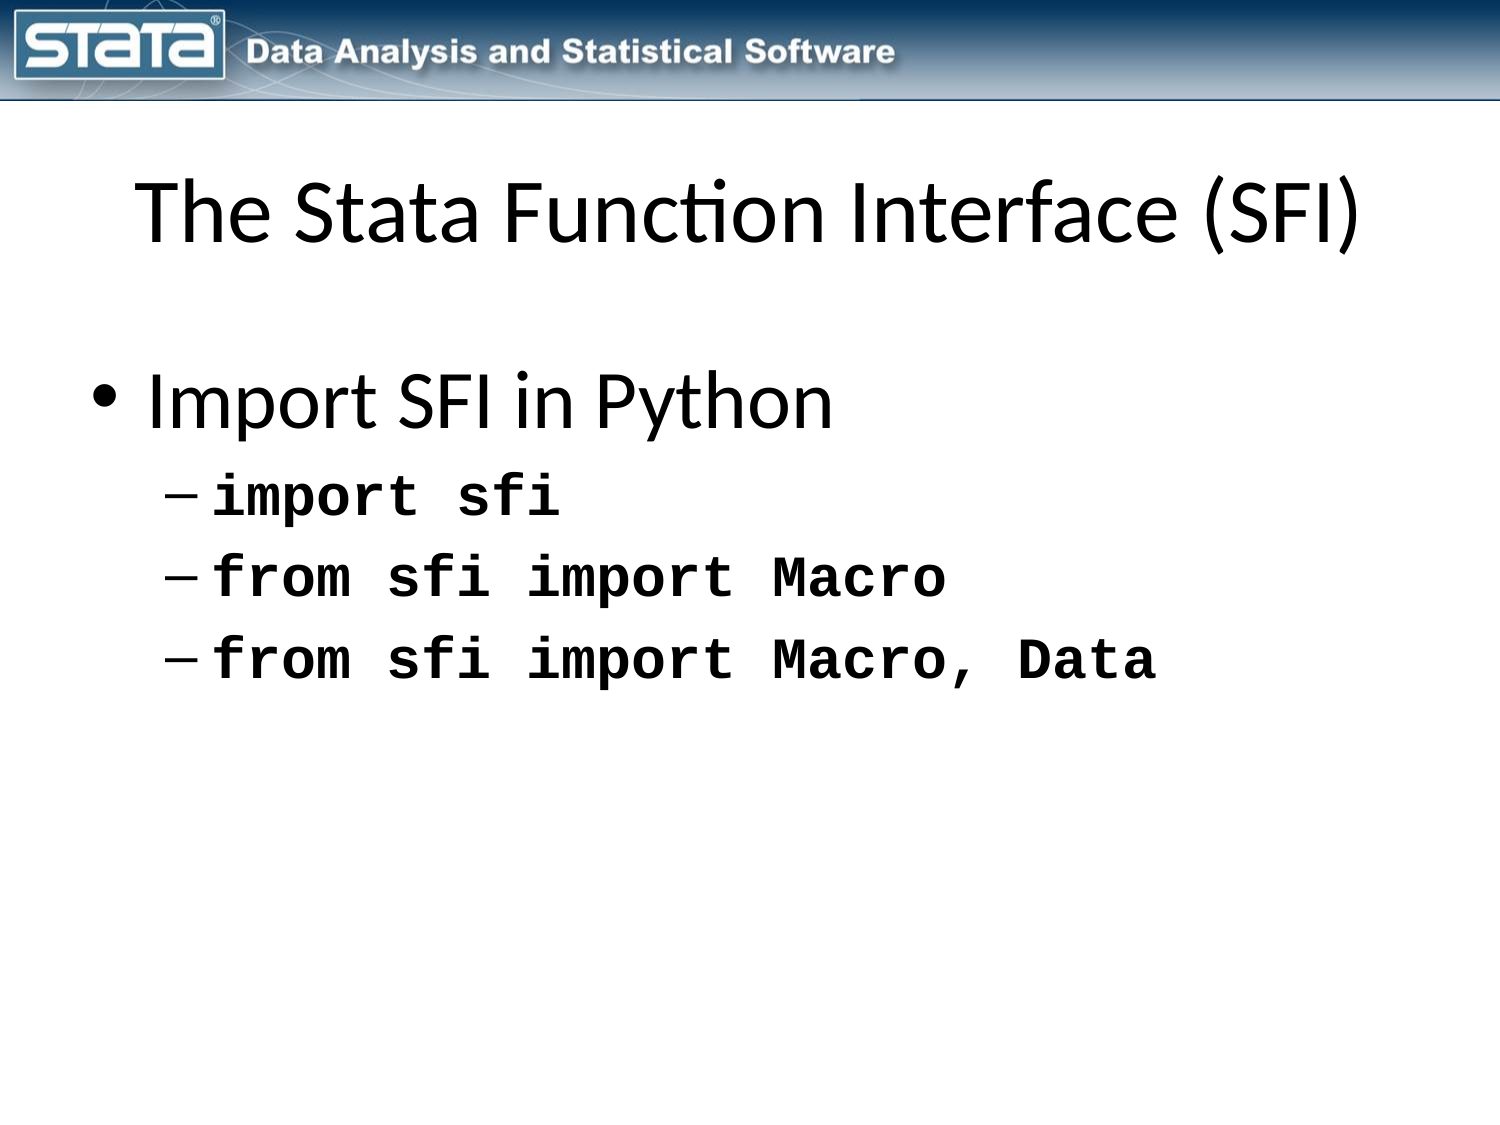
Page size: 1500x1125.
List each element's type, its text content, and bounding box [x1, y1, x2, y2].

picture [0, 0, 1500, 101]
list Import SFI in Python import sfi from sfi import Macro from sfi import Macro, Data [75, 337, 1425, 1005]
title The Stata Function Interface (SFI) [75, 125, 1425, 288]
